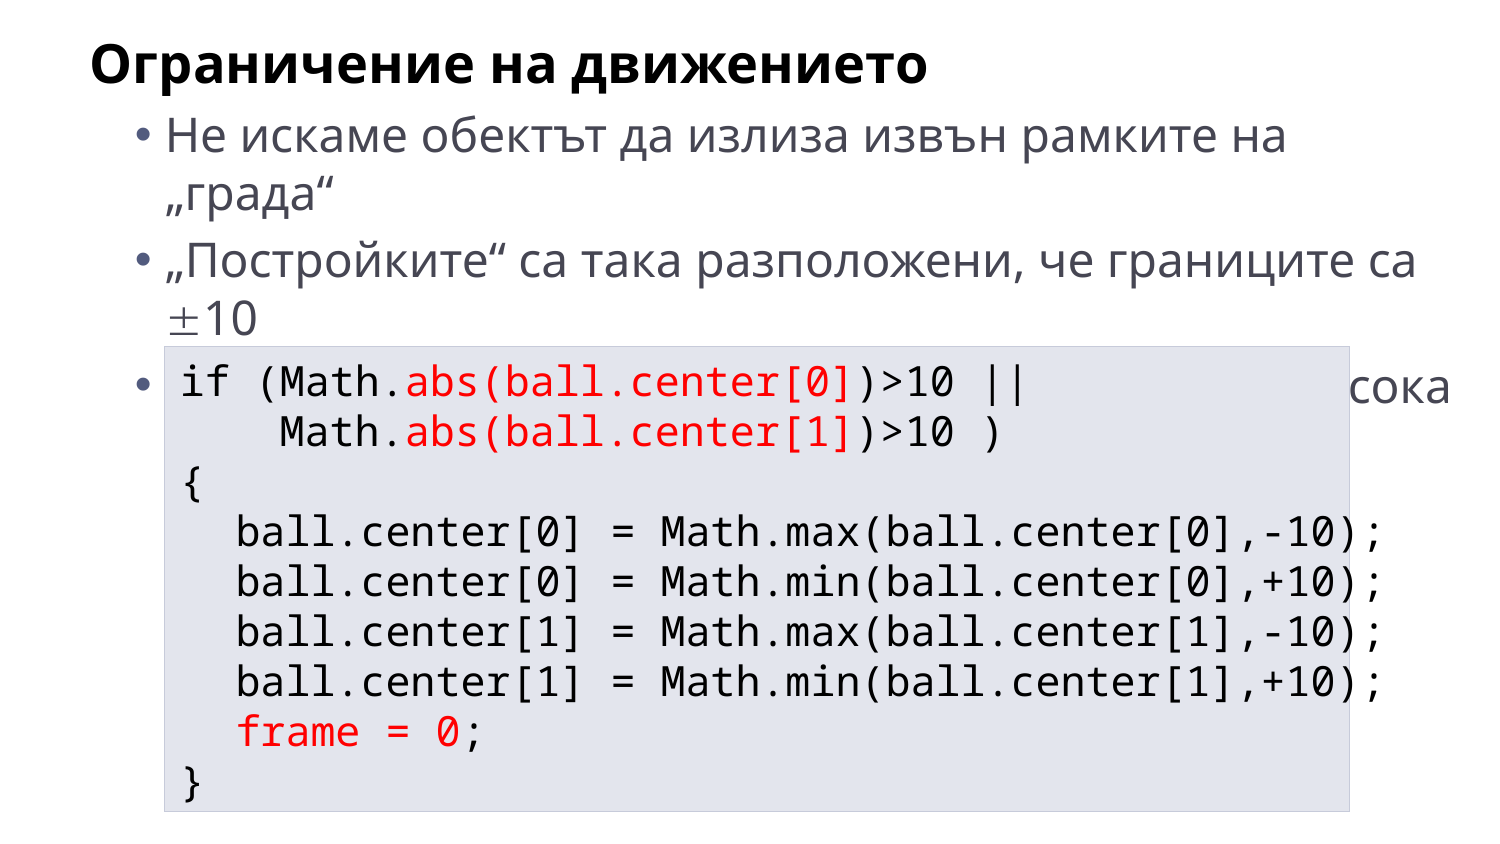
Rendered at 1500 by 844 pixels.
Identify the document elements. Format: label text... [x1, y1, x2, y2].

text_box if (Math.abs(ball.center[0])>10 || Math.abs(ball.center[1])>10 ) { ball.center[0] = Math.max(ball.center[0],-10); ball.center[0] = Math.min(ball.center[0],+10); ball.center[1] = Math.max(ball.center[1],-10); ball.center[1] = Math.min(ball.center[1],+10); frame = 0; } [164, 346, 1350, 812]
list Ограничение на движението Не искаме обектът да излиза извън рамките на „града“ „Постройките“ са така разположени, че границите са 10 Зануляваме frame, за да се опита веднага нова посока [75, 21, 1475, 835]
